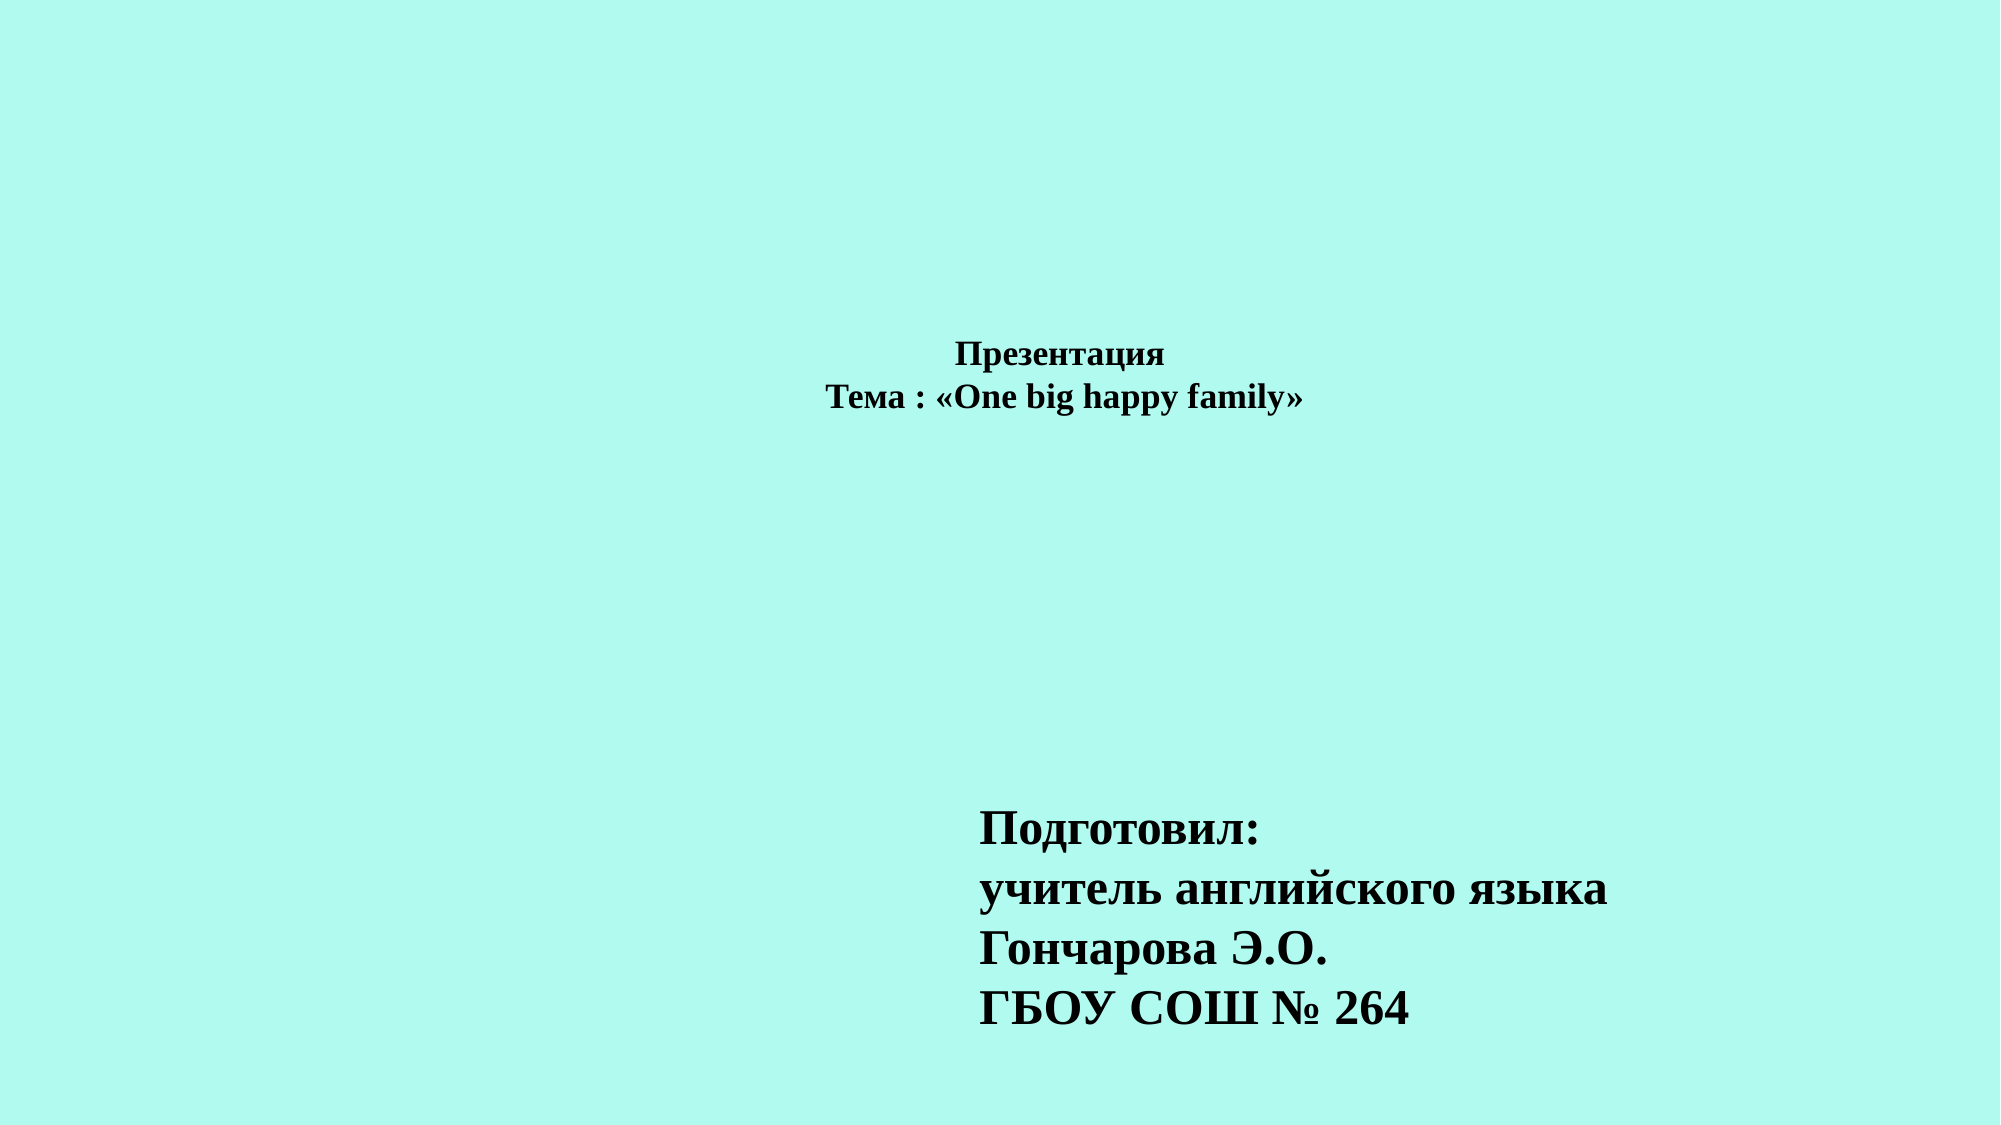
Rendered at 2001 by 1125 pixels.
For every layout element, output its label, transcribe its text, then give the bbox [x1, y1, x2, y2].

title Презентация Тема : «One big happy family» [314, 278, 1815, 467]
text_box Подготовил: учитель английского языка Гончарова Э.О. ГБОУ СОШ № 264 [964, 786, 1638, 1042]
